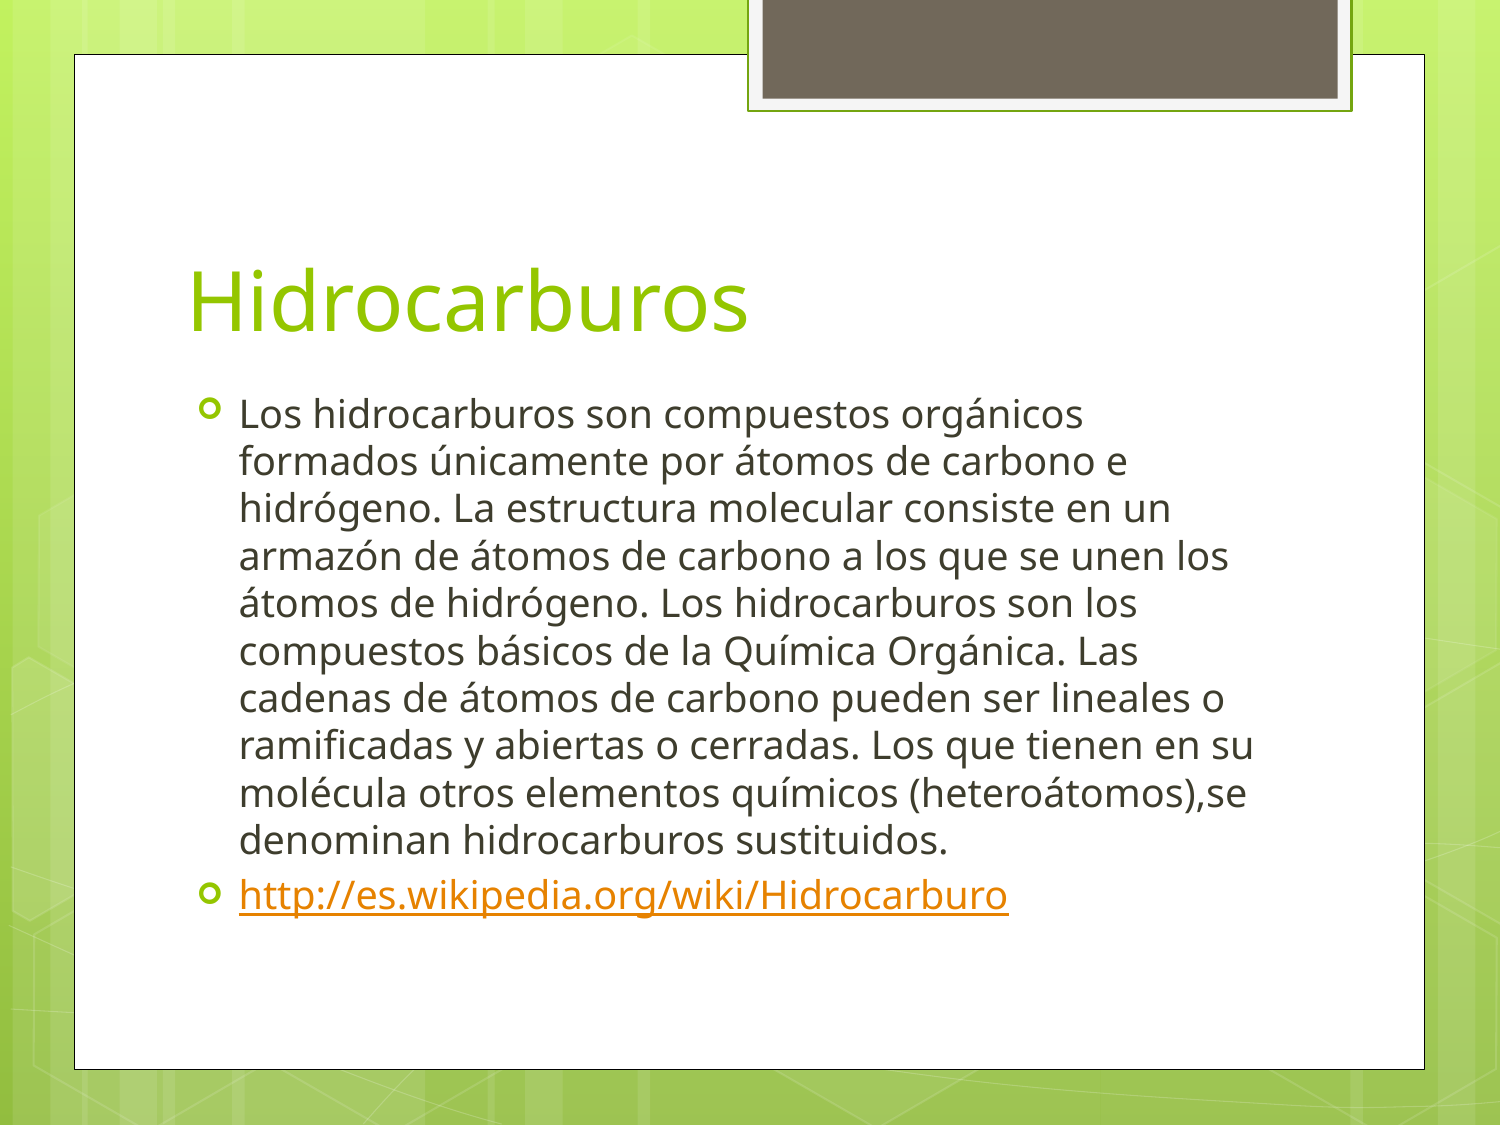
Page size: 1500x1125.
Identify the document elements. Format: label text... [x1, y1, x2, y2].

list Los hidrocarburos son compuestos orgánicos formados únicamente por átomos de carbono e hidrógeno. La estructura molecular consiste en un armazón de átomos de carbono a los que se unen los átomos de hidrógeno. Los hidrocarburos son los compuestos básicos de la Química Orgánica. Las cadenas de átomos de carbono pueden ser lineales o ramificadas y abiertas o cerradas. Los que tienen en su molécula otros elementos químicos (heteroátomos),se denominan hidrocarburos sustituidos. http://es.wikipedia.org/wiki/Hidrocarburo [171, 381, 1283, 957]
title Hidrocarburos [171, 168, 1324, 357]
